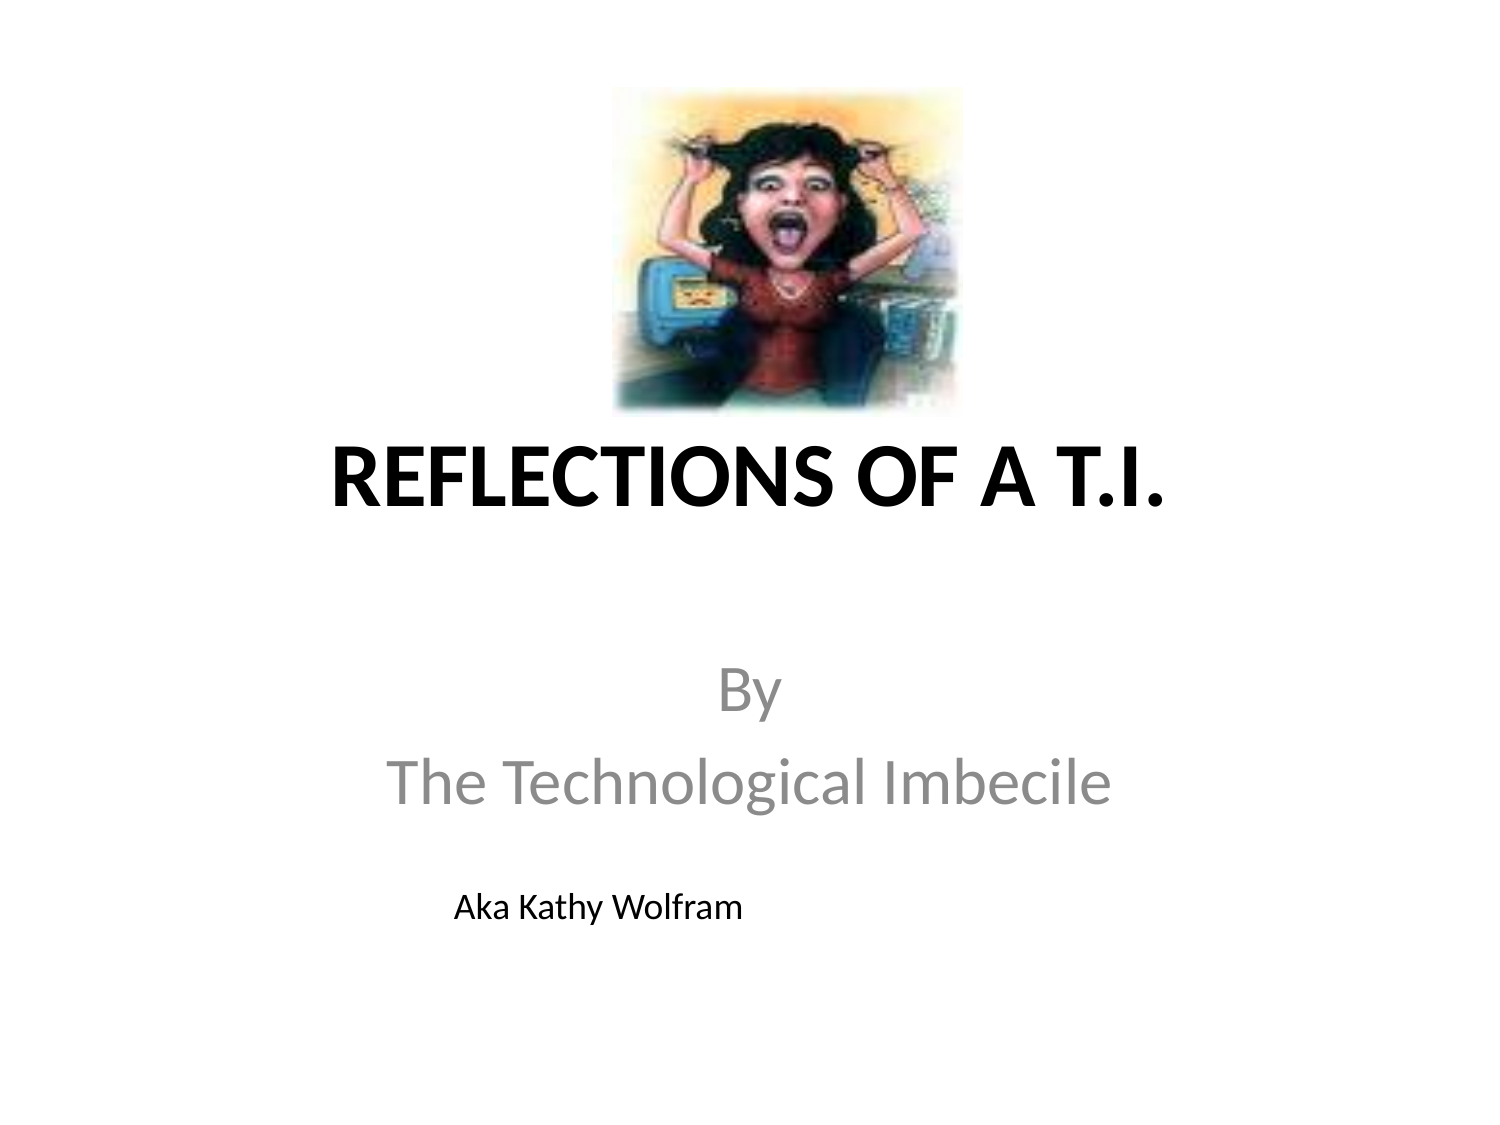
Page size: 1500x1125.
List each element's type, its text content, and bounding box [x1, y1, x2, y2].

title REFLECTIONS OF A T.I. [112, 349, 1388, 591]
subtitle By The Technological Imbecile [225, 637, 1275, 925]
text_box Aka Kathy Wolfram [439, 874, 759, 935]
picture [612, 87, 963, 417]
